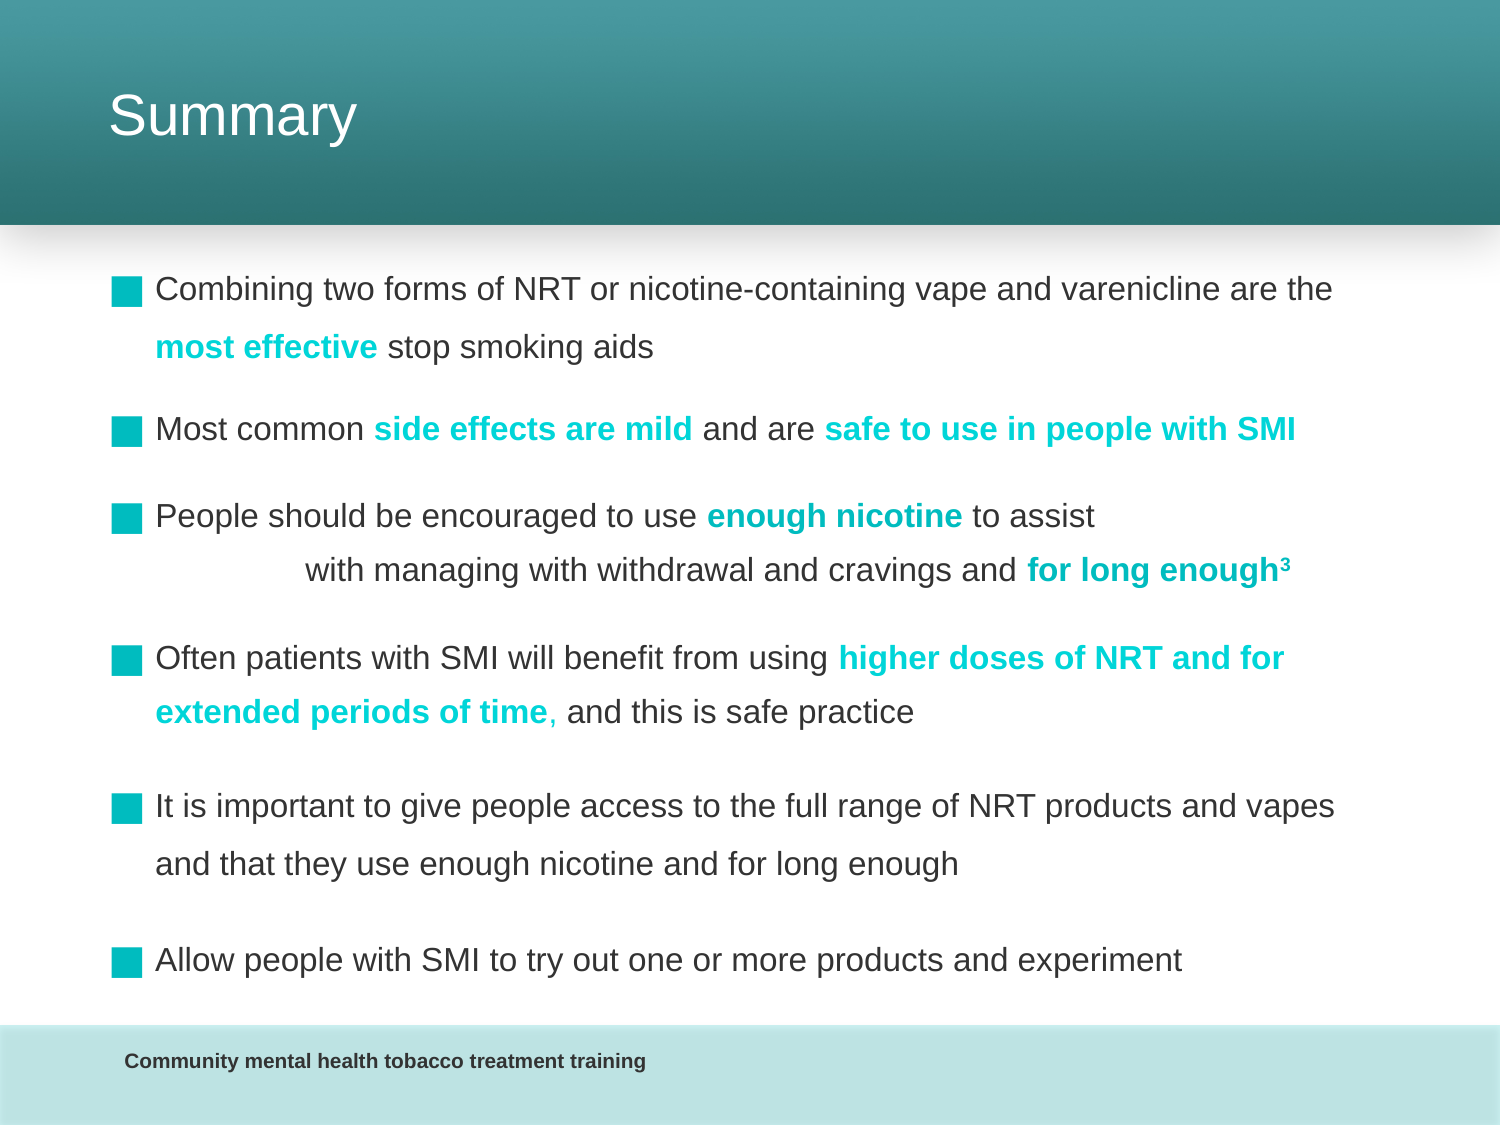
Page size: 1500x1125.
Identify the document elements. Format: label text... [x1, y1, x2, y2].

title Summary [93, 24, 1401, 201]
picture [0, 0, 1500, 225]
text_box Community mental health tobacco treatment training [109, 1040, 1400, 1100]
list Combining two forms of NRT or nicotine-containing vape and varenicline are the most effective stop smoking aids Most common side effects are mild and are safe to use in people with SMI People should be encouraged to use enough nicotine to assist with managing with withdrawal and cravings and for long enough3 Often patients with SMI will benefit from using higher doses of NRT and for extended periods of time, and this is safe practice It is important to give people access to the full range of NRT products and vapes and that they use enough nicotine and for long enough Allow people with SMI to try out one or more products and experiment [92, 241, 1401, 930]
